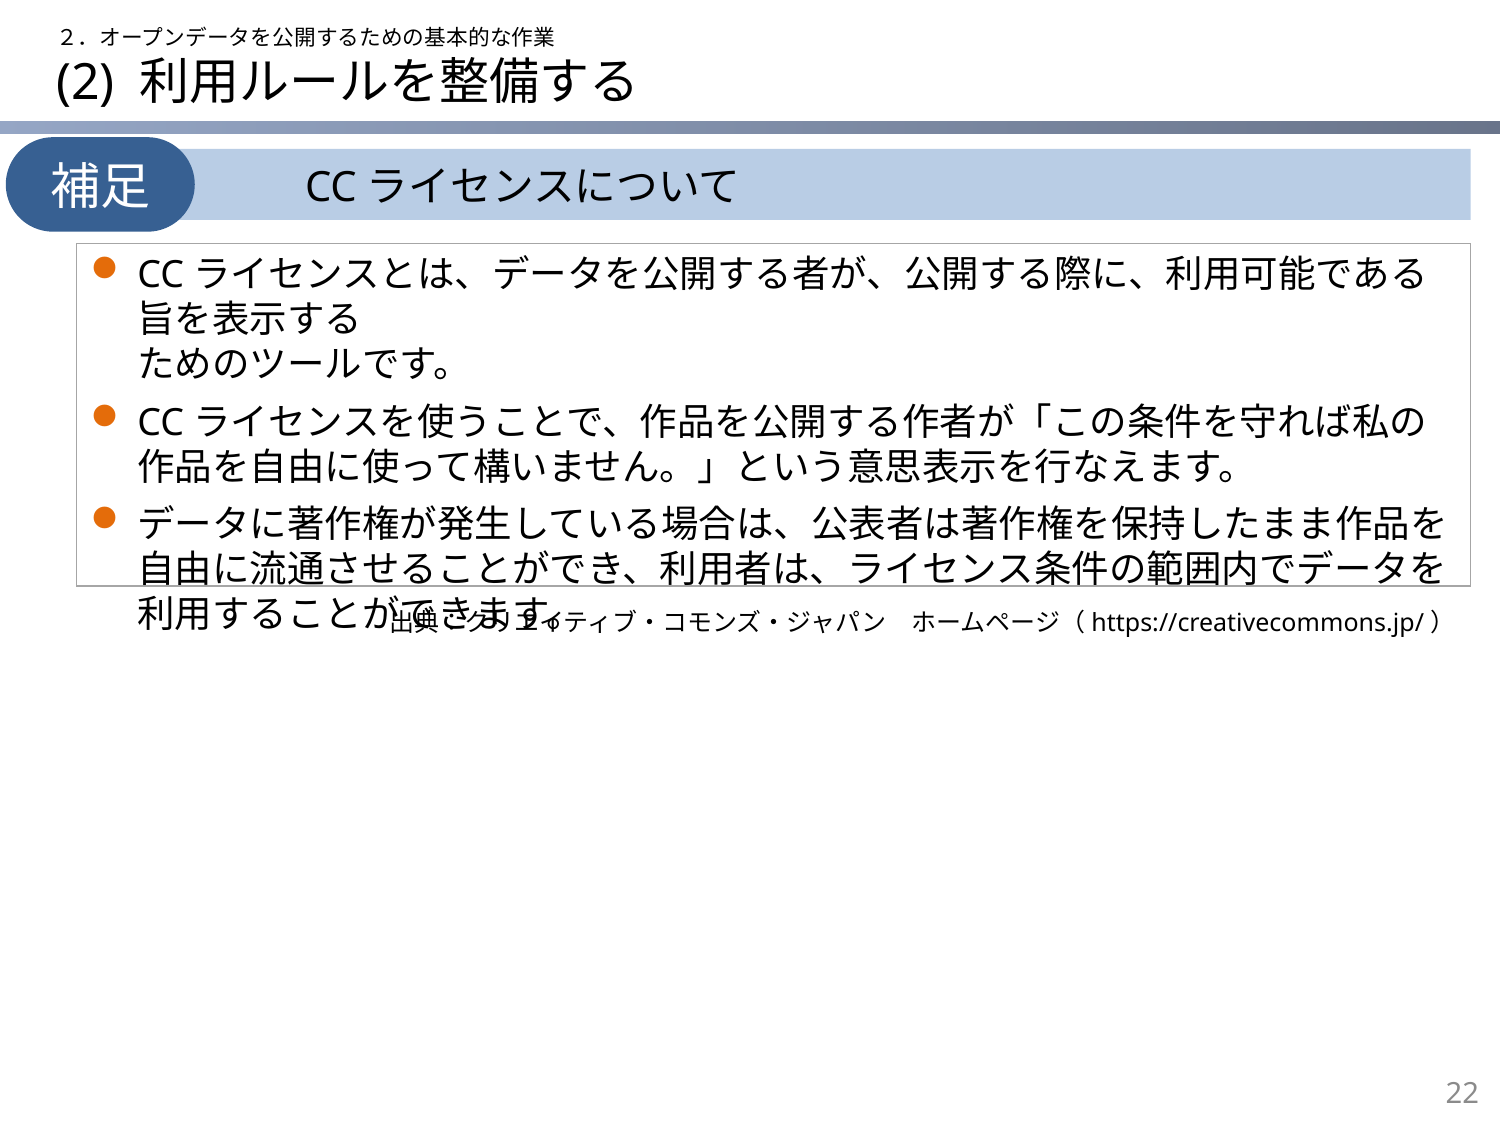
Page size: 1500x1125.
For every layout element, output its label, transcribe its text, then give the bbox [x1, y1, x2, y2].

text_box 出典：クリエイティブ・コモンズ・ジャパン ホームページ（https://creativecommons.jp/） [360, 597, 1471, 646]
slide_number 21 [1411, 1070, 1495, 1118]
text_box ２．オープンデータを公開するための基本的な作業 [41, 19, 1471, 58]
text_box 補足 [4, 136, 196, 233]
text_box CCライセンスについて [181, 148, 1472, 221]
title (2) 利用ルールを整備する [41, 58, 1459, 119]
text_box CCライセンスとは、データを公開する者が、公開する際に、利用可能である旨を表示する ためのツールです。 CCライセンスを使うことで、作品を公開する作者が「この条件を守れば私の作品を自由に使って構いません。」という意思表示を行なえます。 データに著作権が発生している場合は、公表者は著作権を保持したまま作品を自由に流通させることができ、利用者は、ライセンス条件の範囲内でデータを利用することができます。 [76, 243, 1472, 587]
